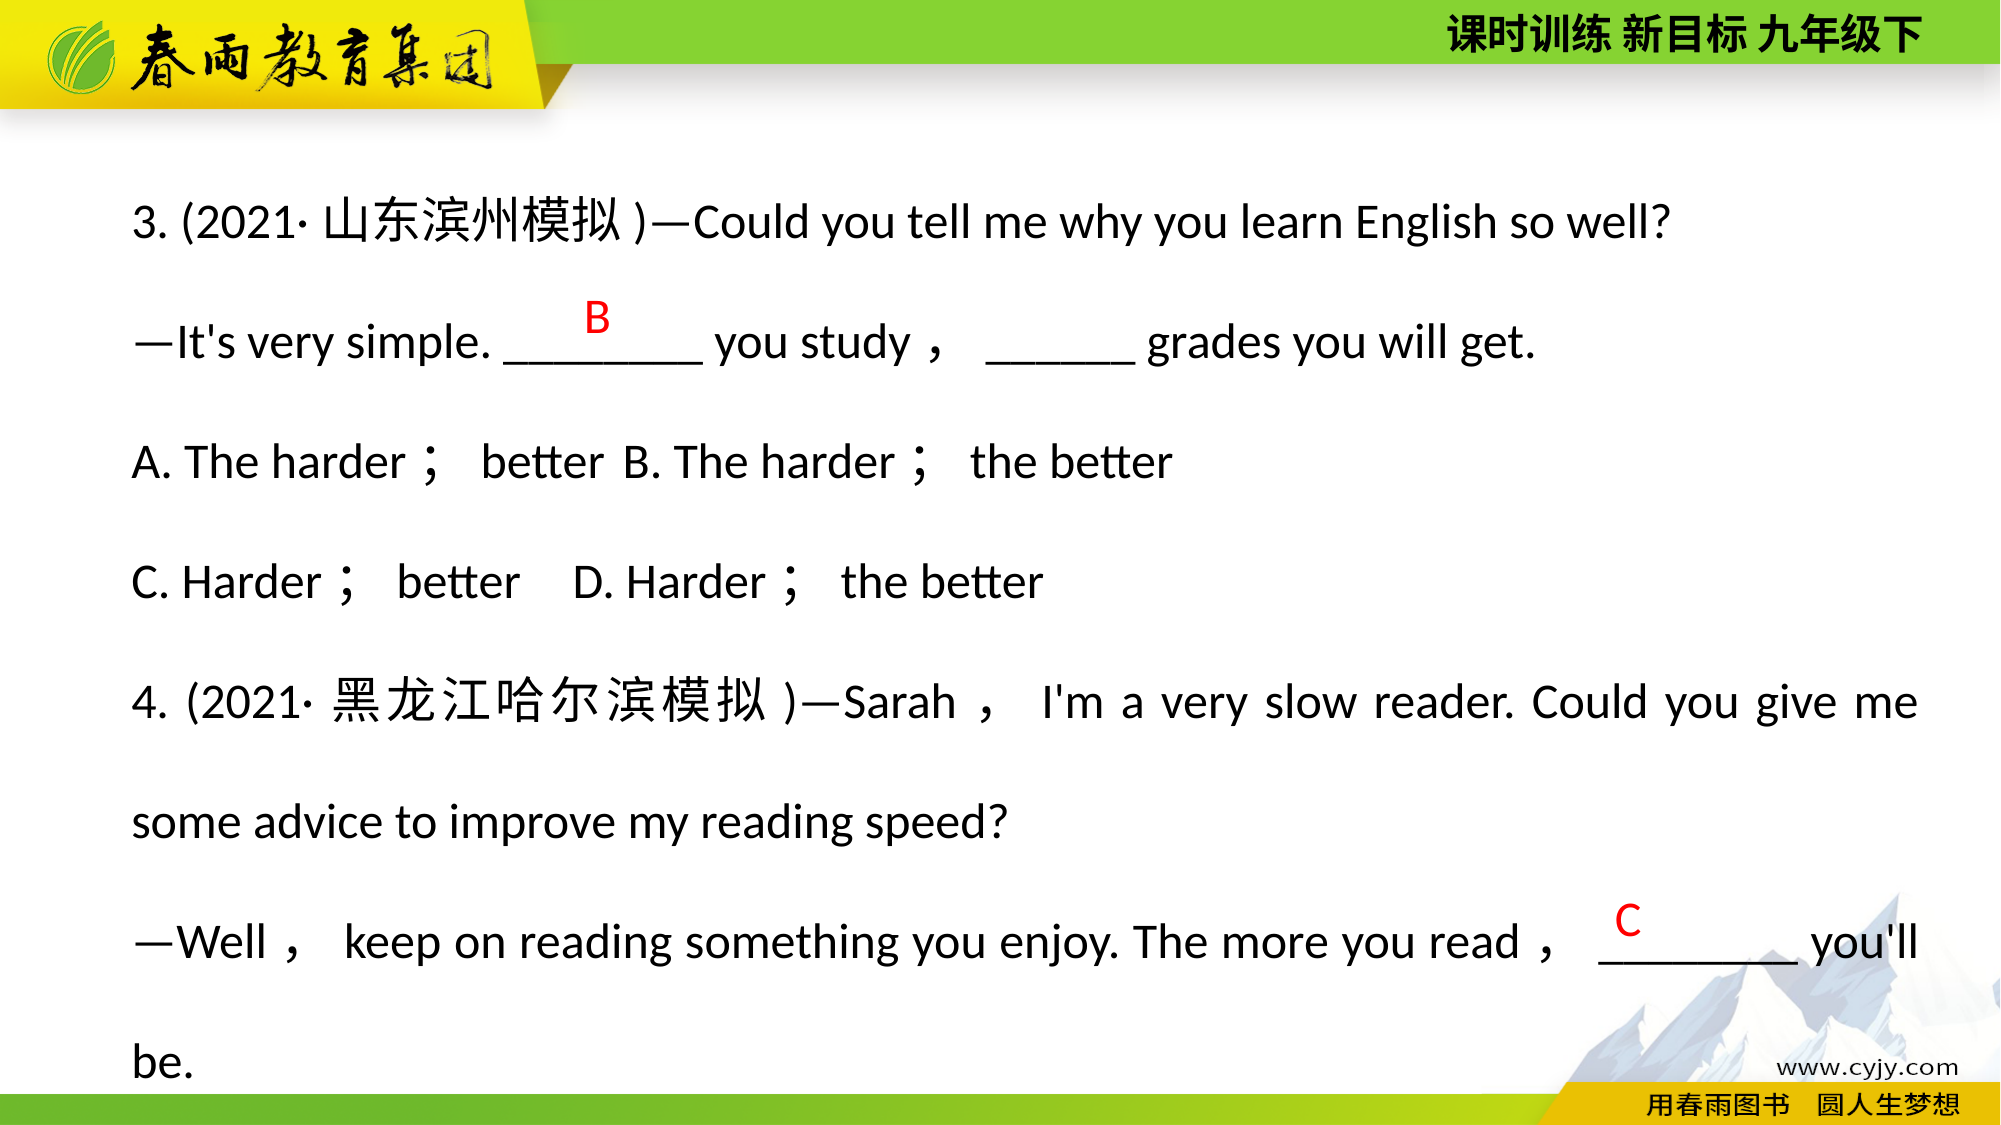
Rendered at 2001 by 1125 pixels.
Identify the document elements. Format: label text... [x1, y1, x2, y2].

text_box C [1599, 879, 1657, 954]
picture [0, 0, 2001, 1125]
text_box B [569, 275, 627, 351]
text_box 3. (2021·山东滨州模拟)—Could you tell me why you learn English so well? —It's very simple. ________ you study，______ grades you will get. A. The harder；better B. The harder；the better C. Harder；better D. Harder；the better 4. (2021·黑龙江哈尔滨模拟)—Sarah，I'm a very slow reader. Could you give me some advice to improve my reading speed? —Well，keep on reading something you enjoy. The more you read，________ you'll be. A. the slower B. the fresher C. the faster [116, 120, 1935, 1125]
